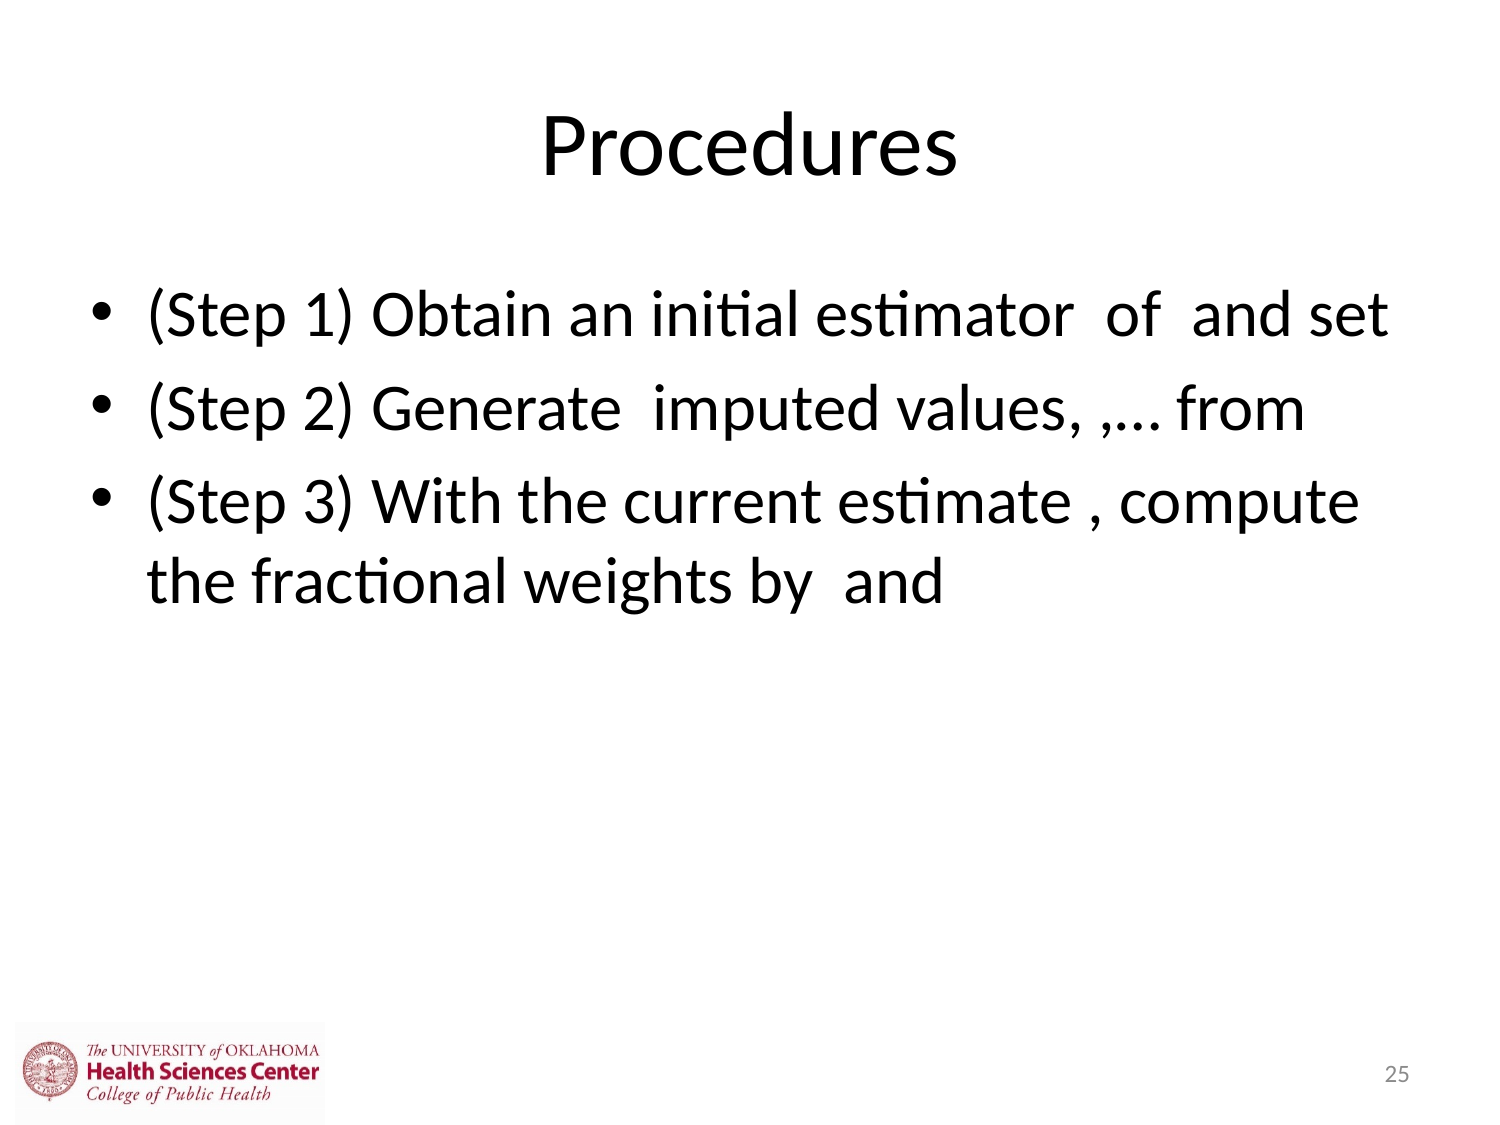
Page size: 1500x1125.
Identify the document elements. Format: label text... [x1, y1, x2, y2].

title Procedures [75, 45, 1425, 233]
picture [15, 1022, 325, 1125]
slide_number 25 [1074, 1042, 1425, 1103]
